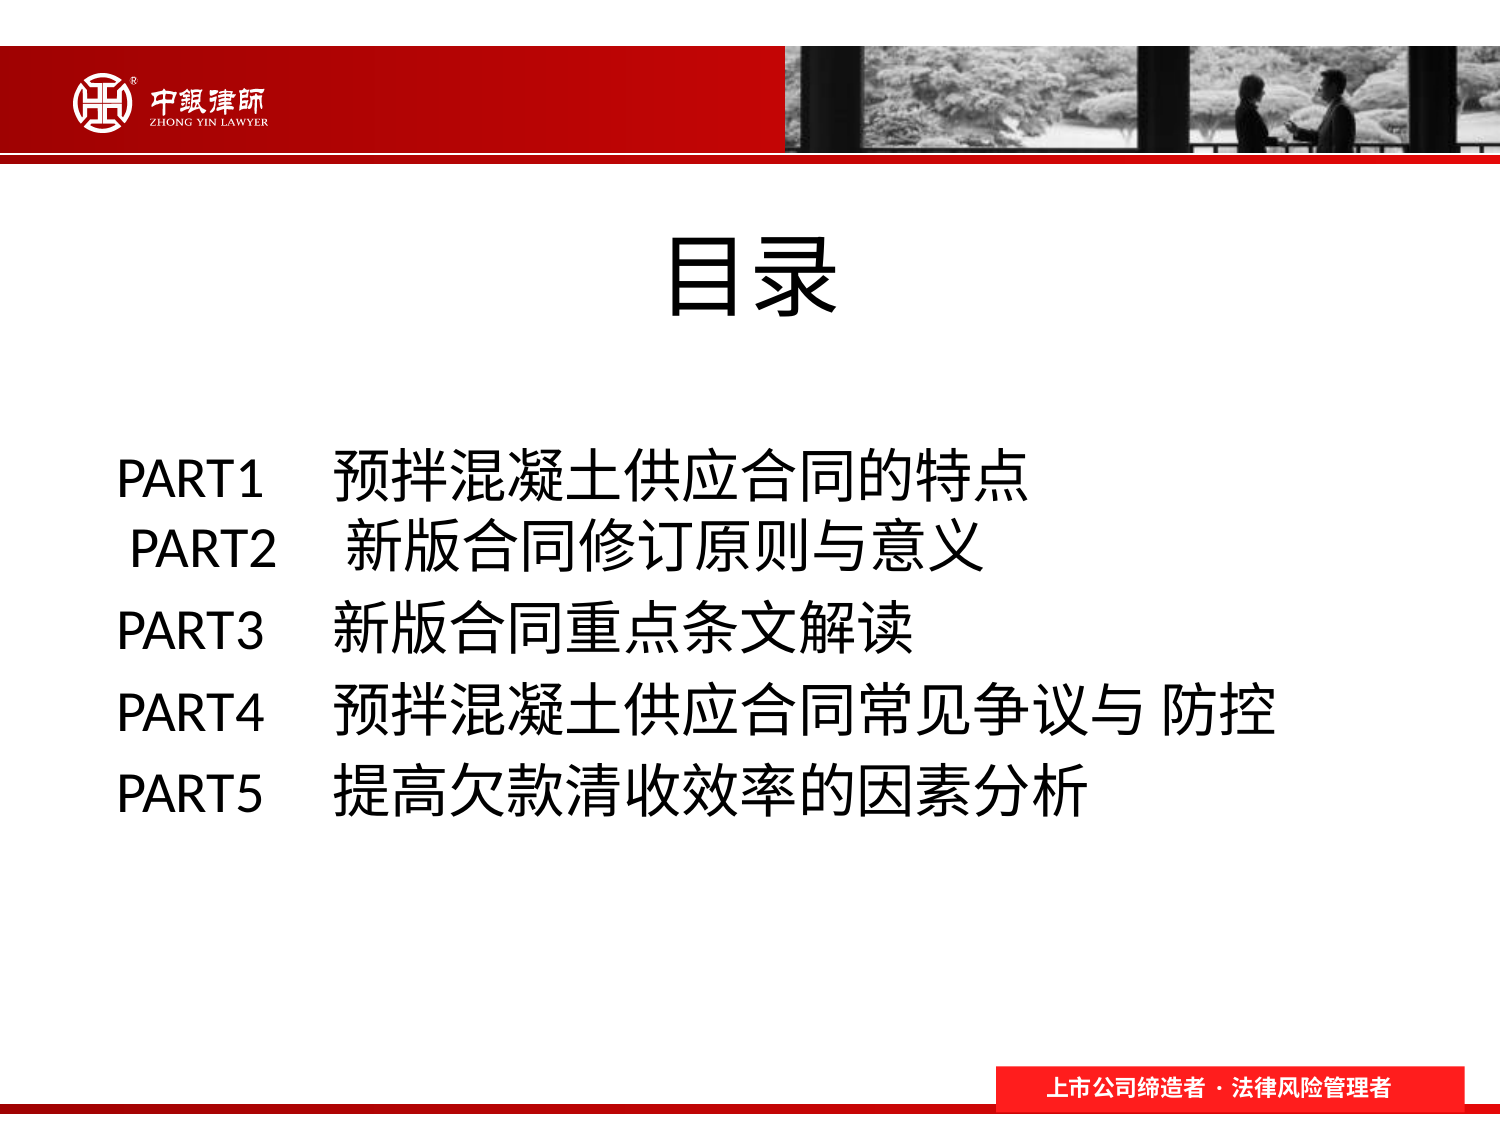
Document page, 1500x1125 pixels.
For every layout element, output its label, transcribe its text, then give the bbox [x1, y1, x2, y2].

title 目录 [75, 217, 1425, 329]
picture [73, 73, 268, 133]
list PART1 预拌混凝土供应合同的特点 PART2 新版合同修订原则与意义 PART3 新版合同重点条文解读 PART4 预拌混凝土供应合同常见争议与 防控 PART5 提高欠款清收效率的因素分析 [75, 350, 1425, 1005]
